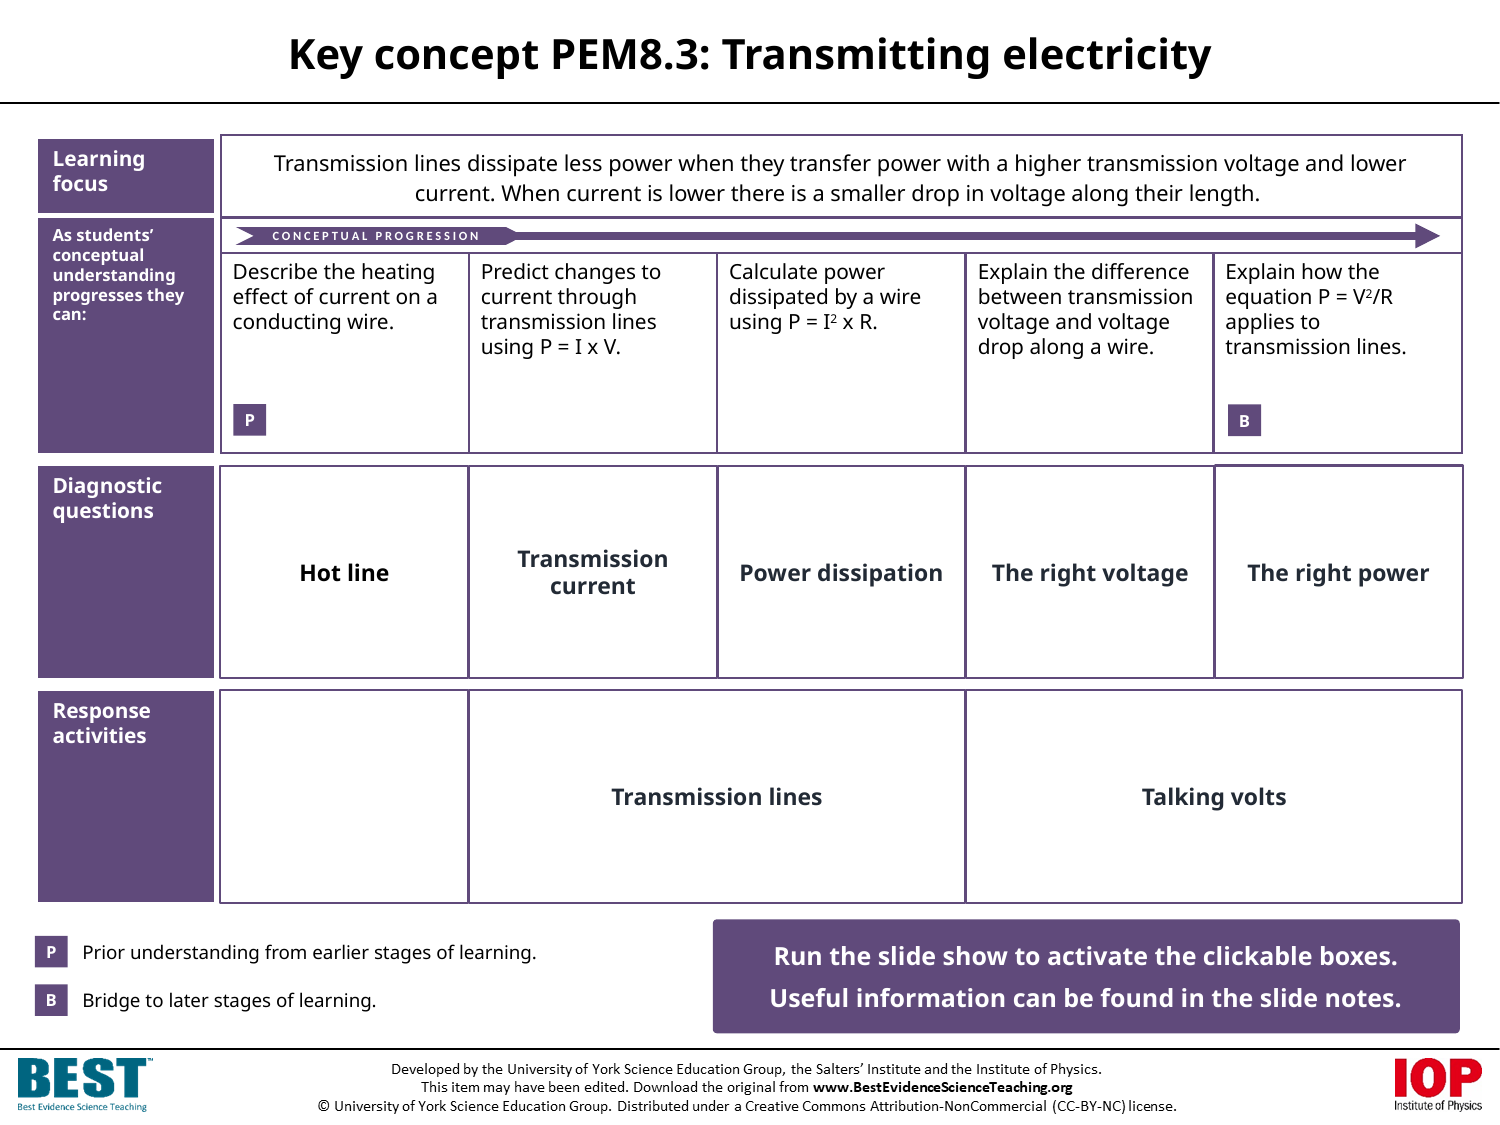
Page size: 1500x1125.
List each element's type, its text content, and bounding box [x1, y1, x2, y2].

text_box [37, 134, 1463, 903]
text_box Key concept PEM8.3: Transmitting electricity [0, 0, 1500, 102]
picture [0, 102, 1500, 1125]
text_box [34, 933, 679, 1019]
